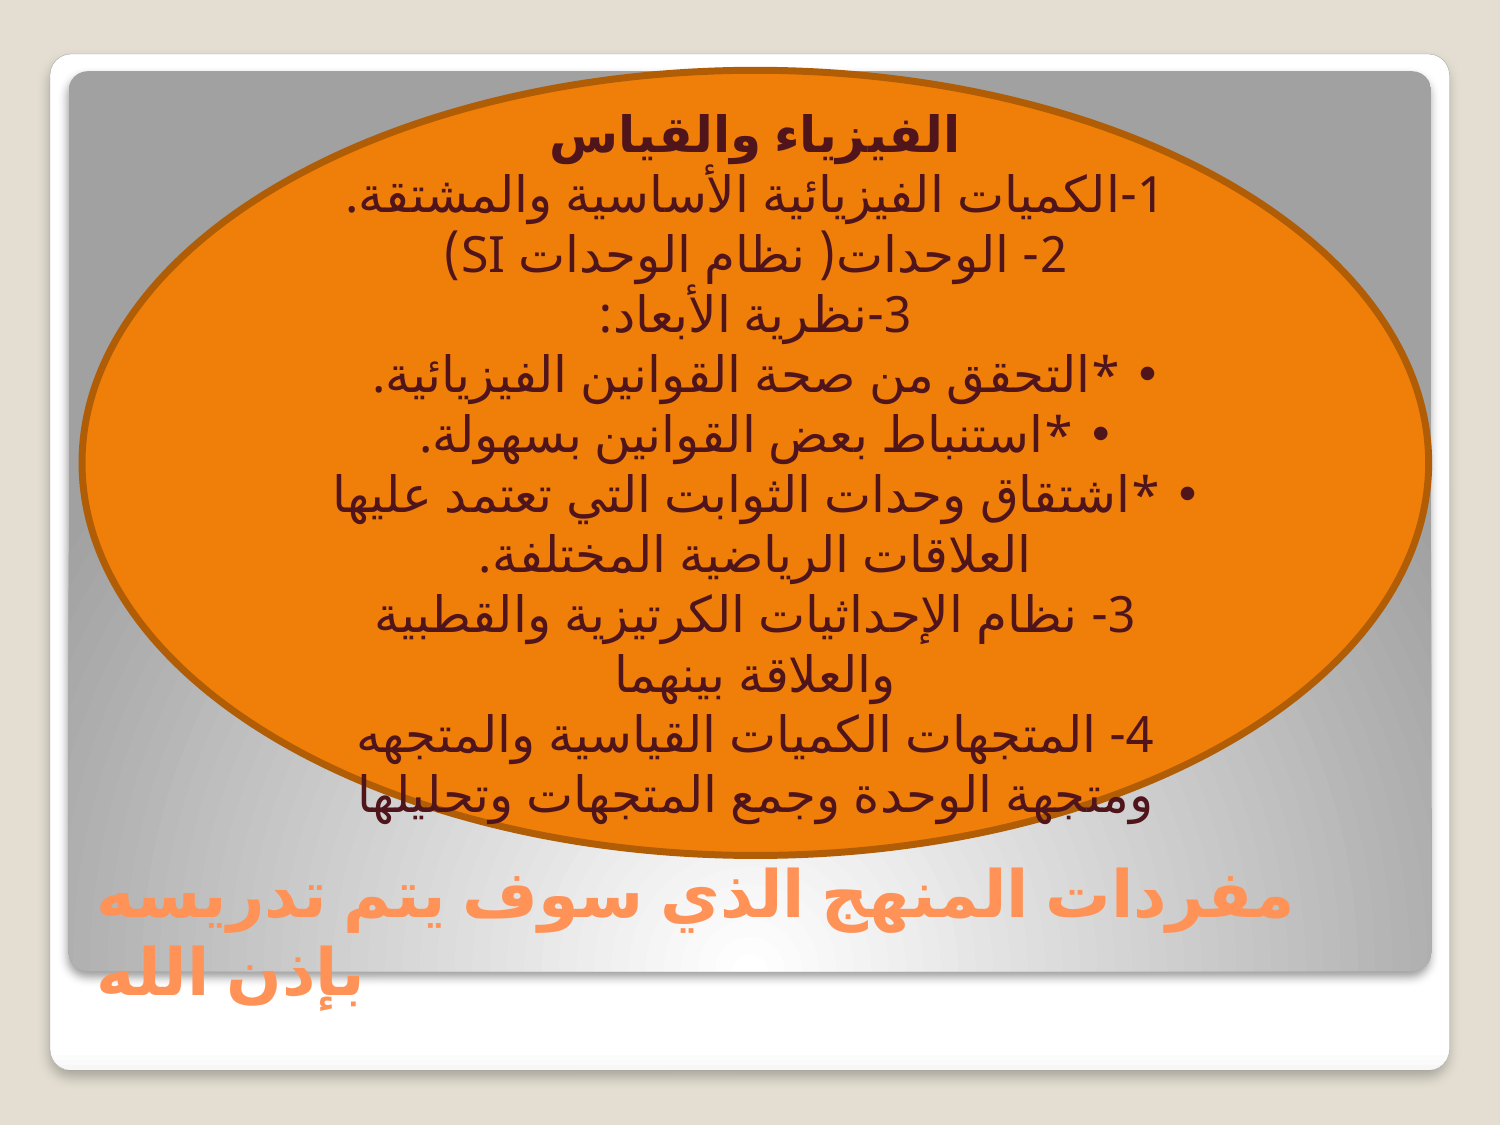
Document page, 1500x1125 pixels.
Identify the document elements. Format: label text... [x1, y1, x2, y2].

text_box الفيزياء والقياس 1-الكميات الفيزيائية الأساسية والمشتقة. 2- الوحدات( نظام الوحدات SI) 3-نظرية الأبعاد: *التحقق من صحة القوانين الفيزيائية. *استنباط بعض القوانين بسهولة. *اشتقاق وحدات الثوابت التي تعتمد عليها العلاقات الرياضية المختلفة. 3- نظام الإحداثيات الكرتيزية والقطبية والعلاقة بينهما 4- المتجهات الكميات القياسية والمتجهه ومتجهة الوحدة وجمع المتجهات وتحليلها [78, 66, 1433, 859]
title مفردات المنهج الذي سوف يتم تدريسه بإذن الله [82, 843, 1425, 1017]
